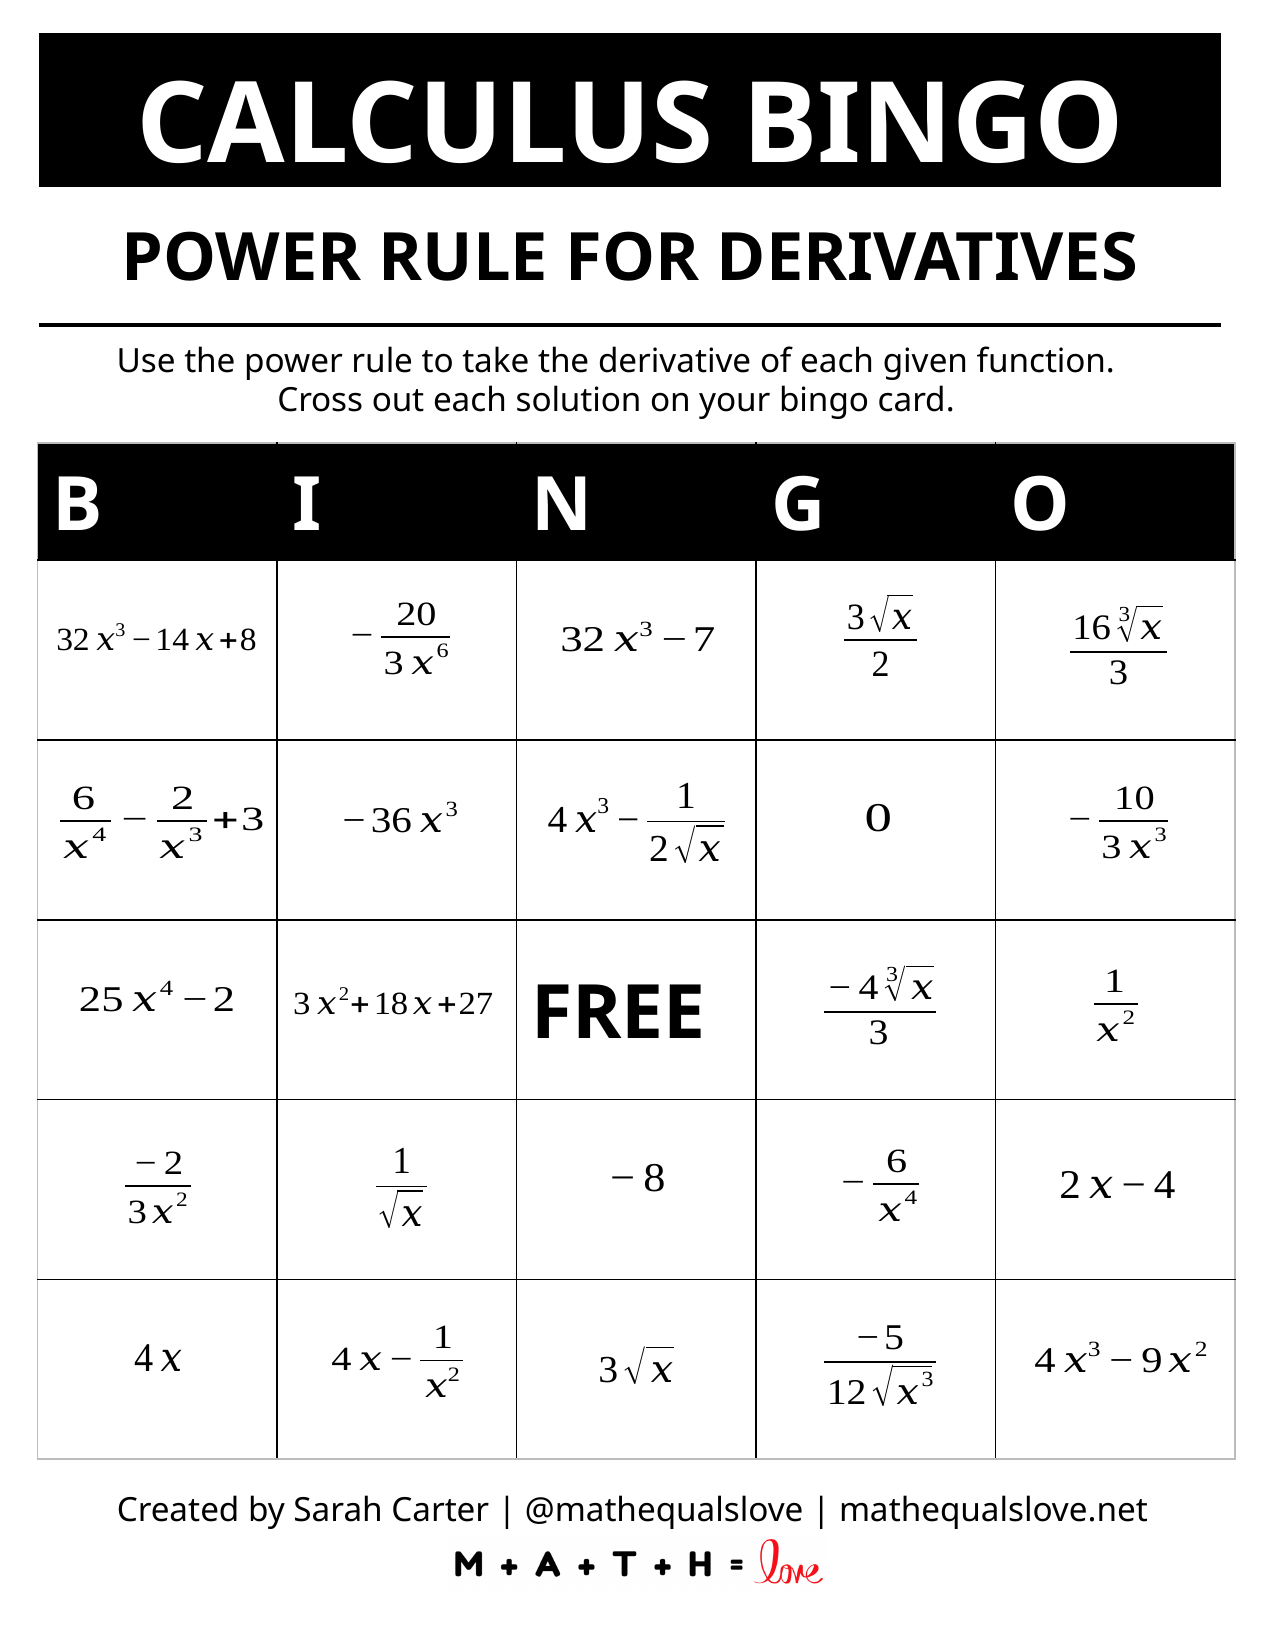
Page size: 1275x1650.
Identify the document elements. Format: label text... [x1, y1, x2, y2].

table_cell [278, 741, 516, 919]
table_header N [517, 444, 755, 559]
table_cell [757, 741, 995, 919]
picture [446, 1536, 829, 1590]
table_header B [38, 444, 276, 559]
table_header G [757, 444, 995, 559]
table_cell [757, 921, 995, 1099]
table_cell [996, 921, 1234, 1099]
table_cell [757, 1280, 995, 1458]
table_cell FREE [517, 921, 755, 1099]
table_cell [996, 1280, 1234, 1458]
table_cell [278, 561, 516, 739]
table_cell [757, 561, 995, 739]
table_cell [757, 1100, 995, 1279]
text_box Use the power rule to take the derivative of each given function. Cross out each solution on your bingo card. [28, 331, 1214, 426]
table_header CALCULUS BINGO [39, 36, 1221, 183]
table_cell [278, 921, 516, 1099]
table_cell [38, 921, 276, 1099]
table_cell [517, 741, 755, 919]
table_cell [38, 561, 276, 739]
table_cell [996, 561, 1234, 739]
table_cell [517, 1100, 755, 1279]
table_cell [278, 1280, 516, 1458]
table_cell [517, 1280, 755, 1458]
table_cell [38, 741, 276, 919]
table_cell [996, 1100, 1234, 1279]
table_header I [278, 444, 516, 559]
text_box Created by Sarah Carter | @mathequalslove | mathequalslove.net [53, 1481, 1222, 1536]
table_cell [38, 1100, 276, 1279]
table_cell [278, 1100, 516, 1279]
table_cell POWER RULE FOR DERIVATIVES [39, 187, 1221, 323]
table_cell [996, 741, 1234, 919]
table_cell [517, 561, 755, 739]
table_header O [996, 444, 1234, 559]
table_cell [38, 1280, 276, 1458]
